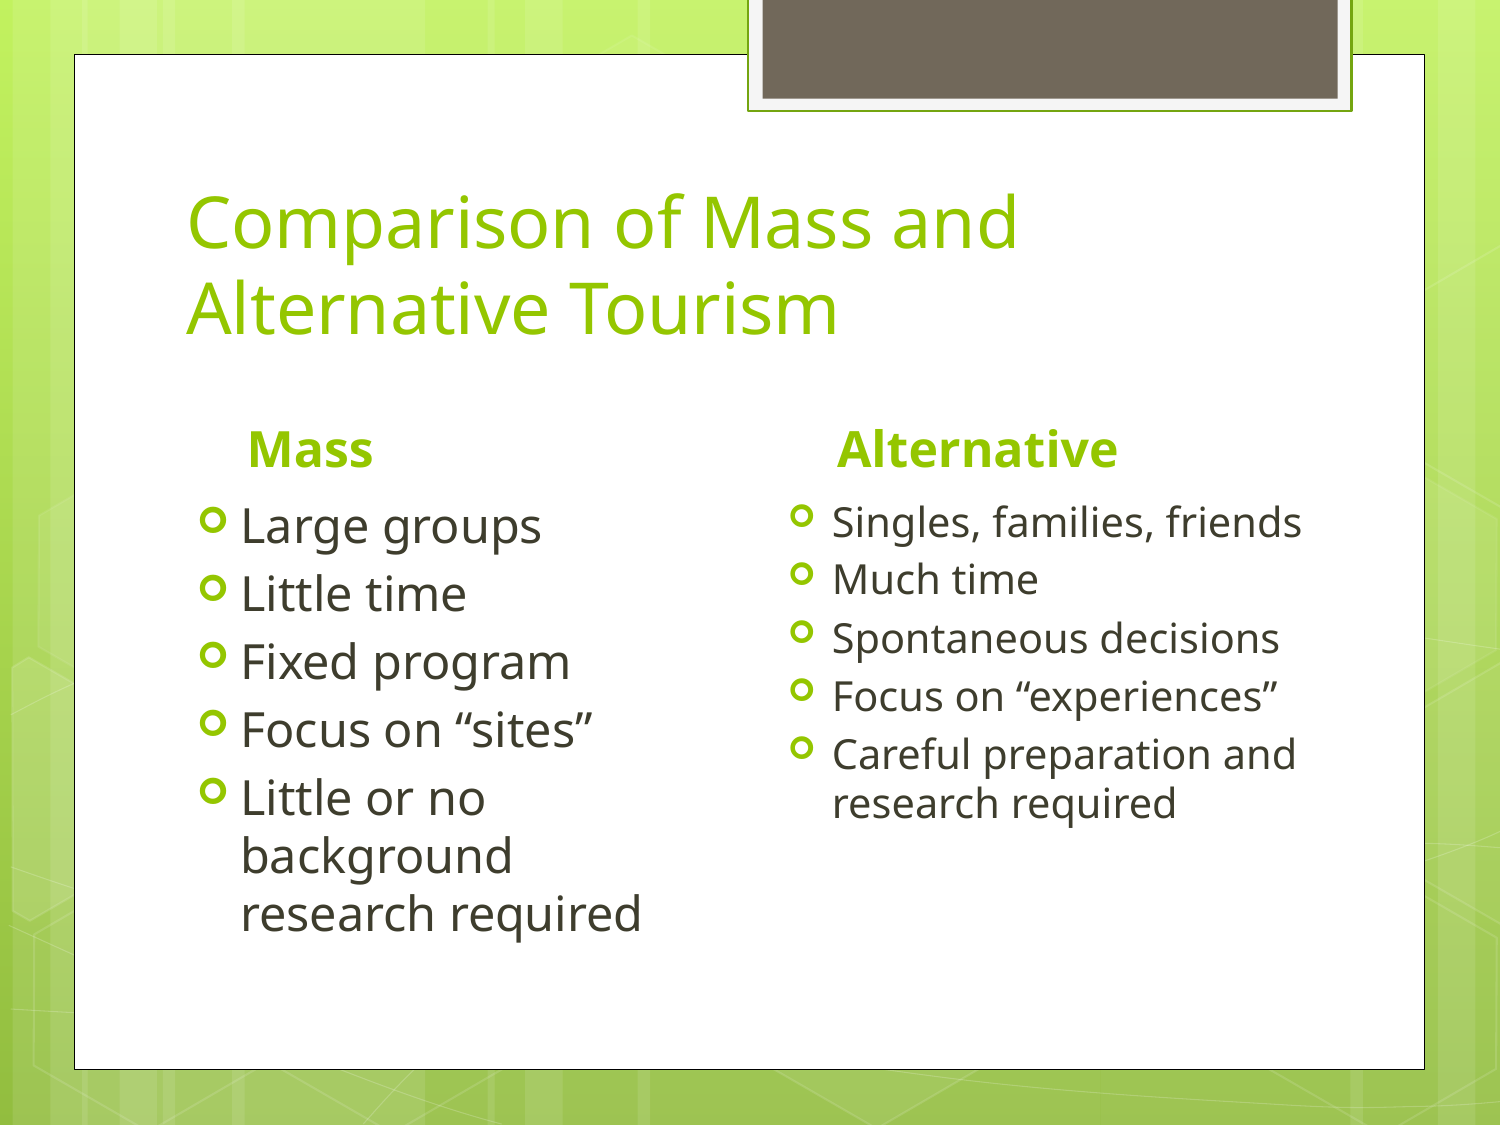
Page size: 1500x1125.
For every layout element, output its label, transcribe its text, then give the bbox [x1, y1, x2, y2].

title Comparison of Mass and Alternative Tourism [171, 168, 1324, 357]
list Large groups Little time Fixed program Focus on “sites” Little or no background research required [170, 487, 732, 954]
list Alternative [822, 379, 1324, 485]
list Singles, families, friends Much time Spontaneous decisions Focus on “experiences” Careful preparation and research required [761, 487, 1323, 954]
list Mass [231, 379, 734, 485]
